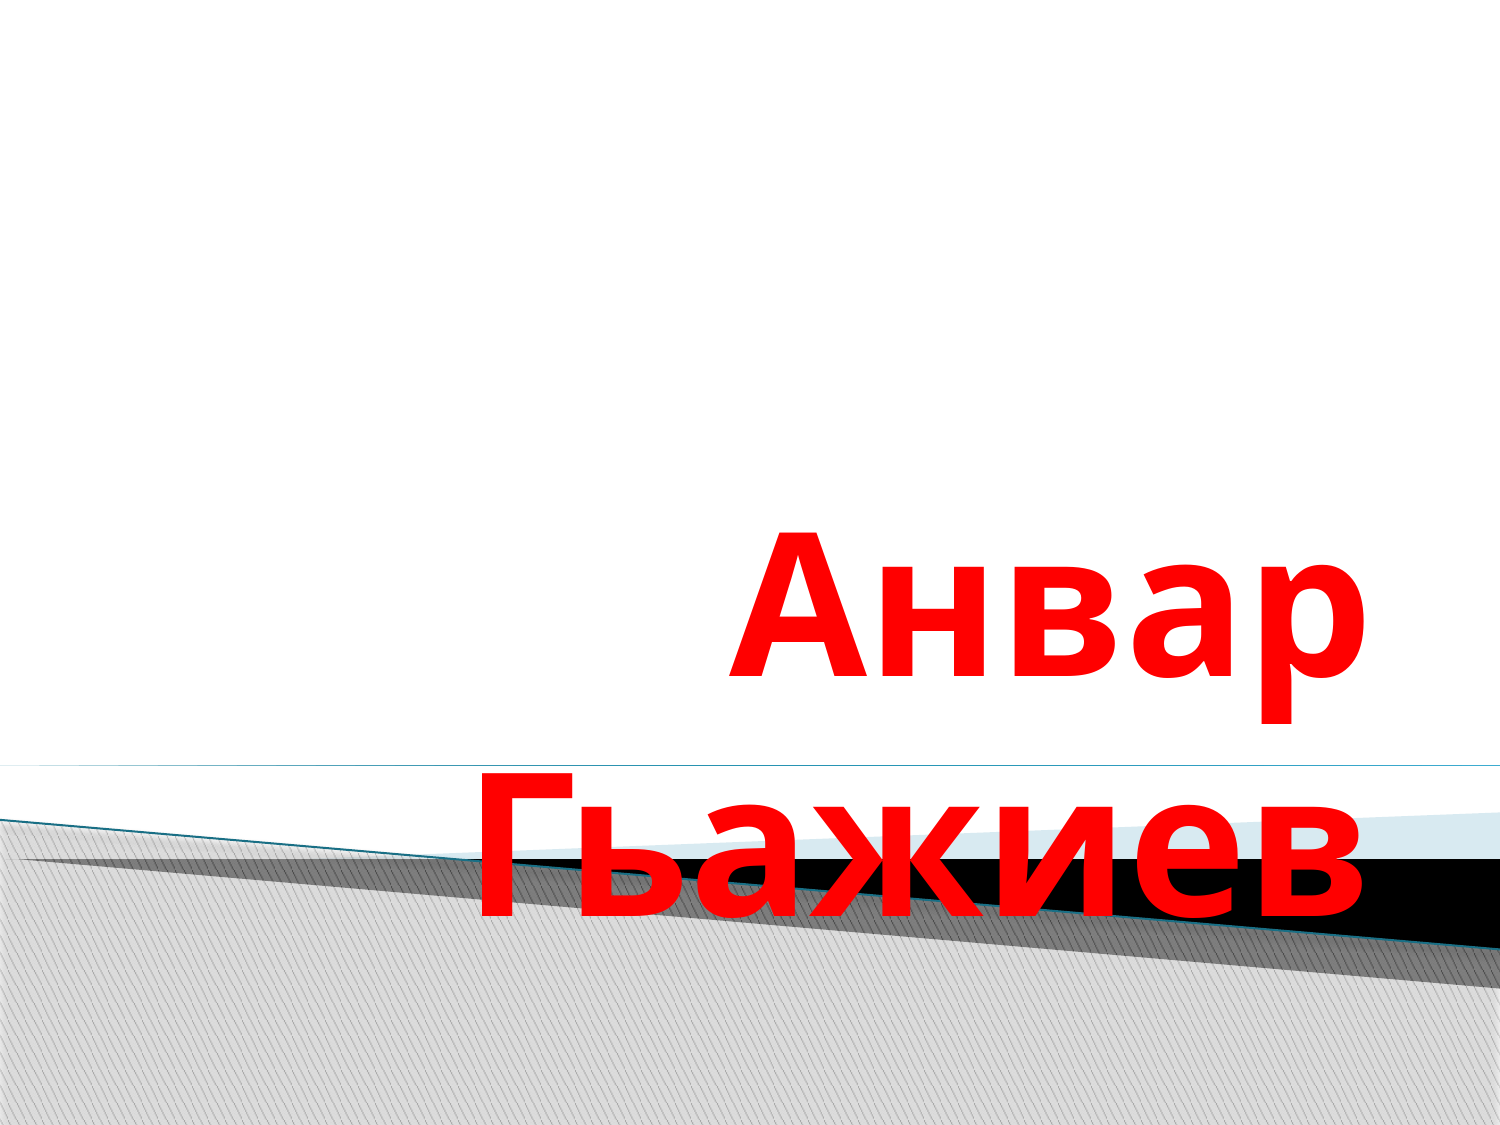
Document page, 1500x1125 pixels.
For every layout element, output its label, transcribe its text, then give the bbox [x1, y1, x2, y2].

title Анвар Гьажиев [112, 54, 1388, 965]
picture [5, 859, 112, 868]
picture [1229, 941, 1500, 989]
